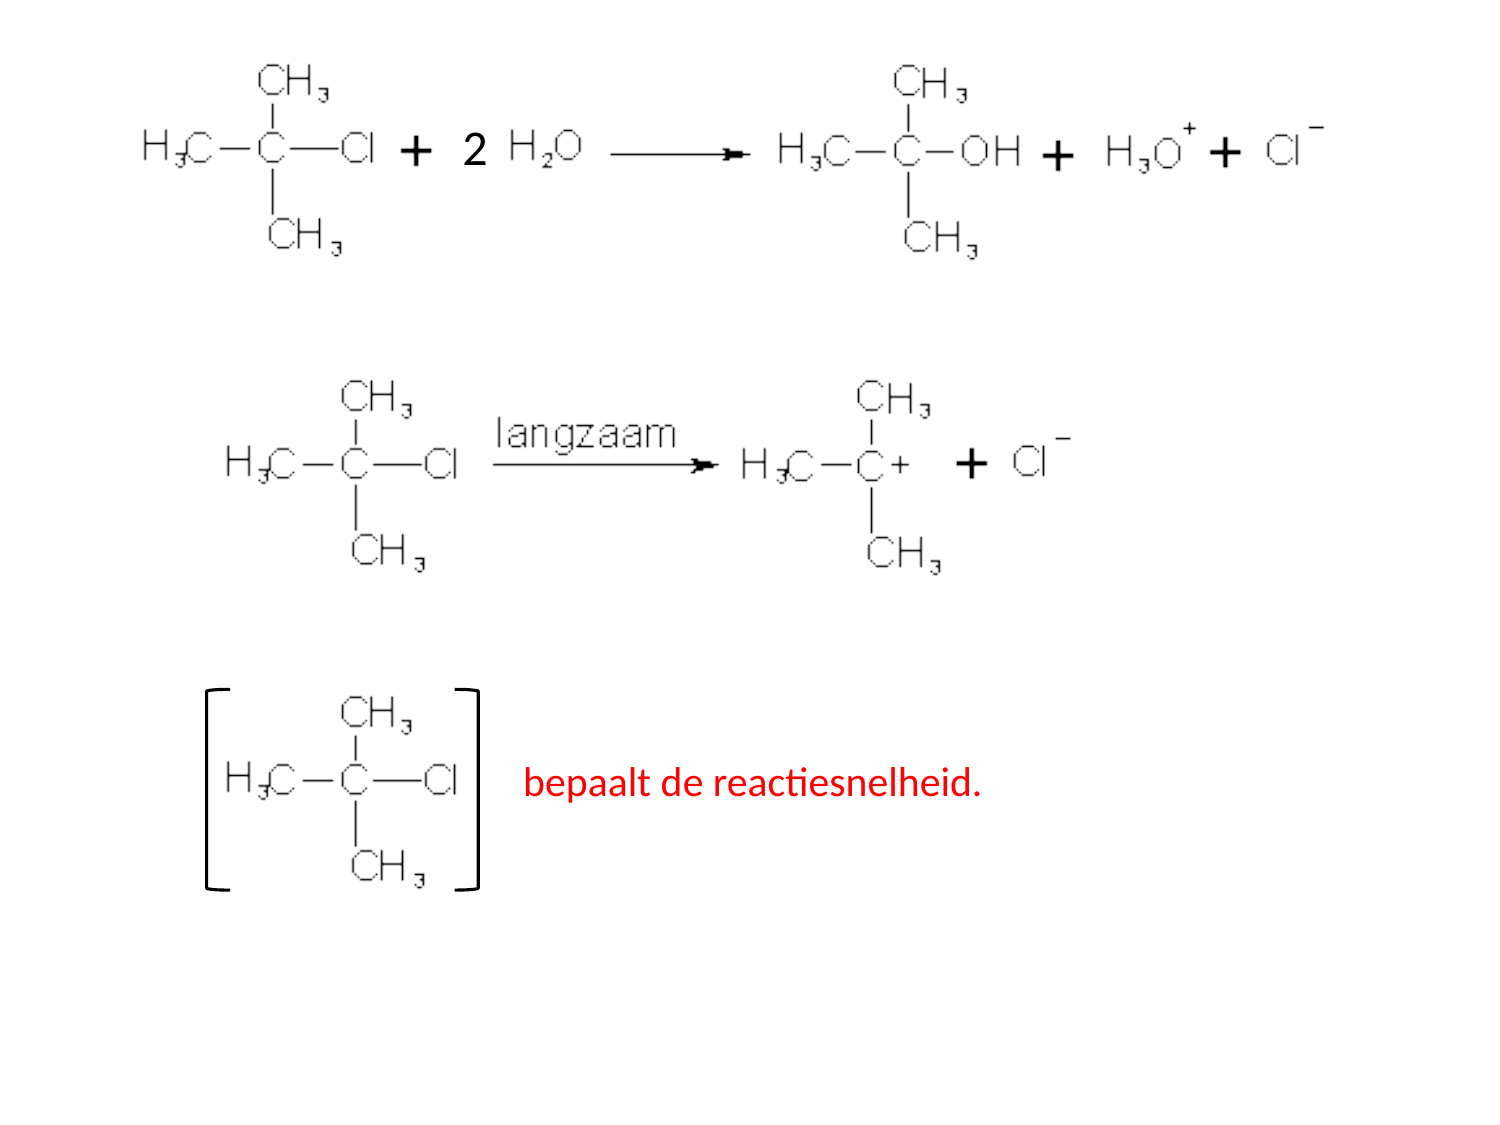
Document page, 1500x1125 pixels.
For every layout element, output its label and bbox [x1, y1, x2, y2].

text_box [123, 54, 1347, 295]
text_box [206, 689, 1046, 926]
picture [206, 373, 1293, 610]
